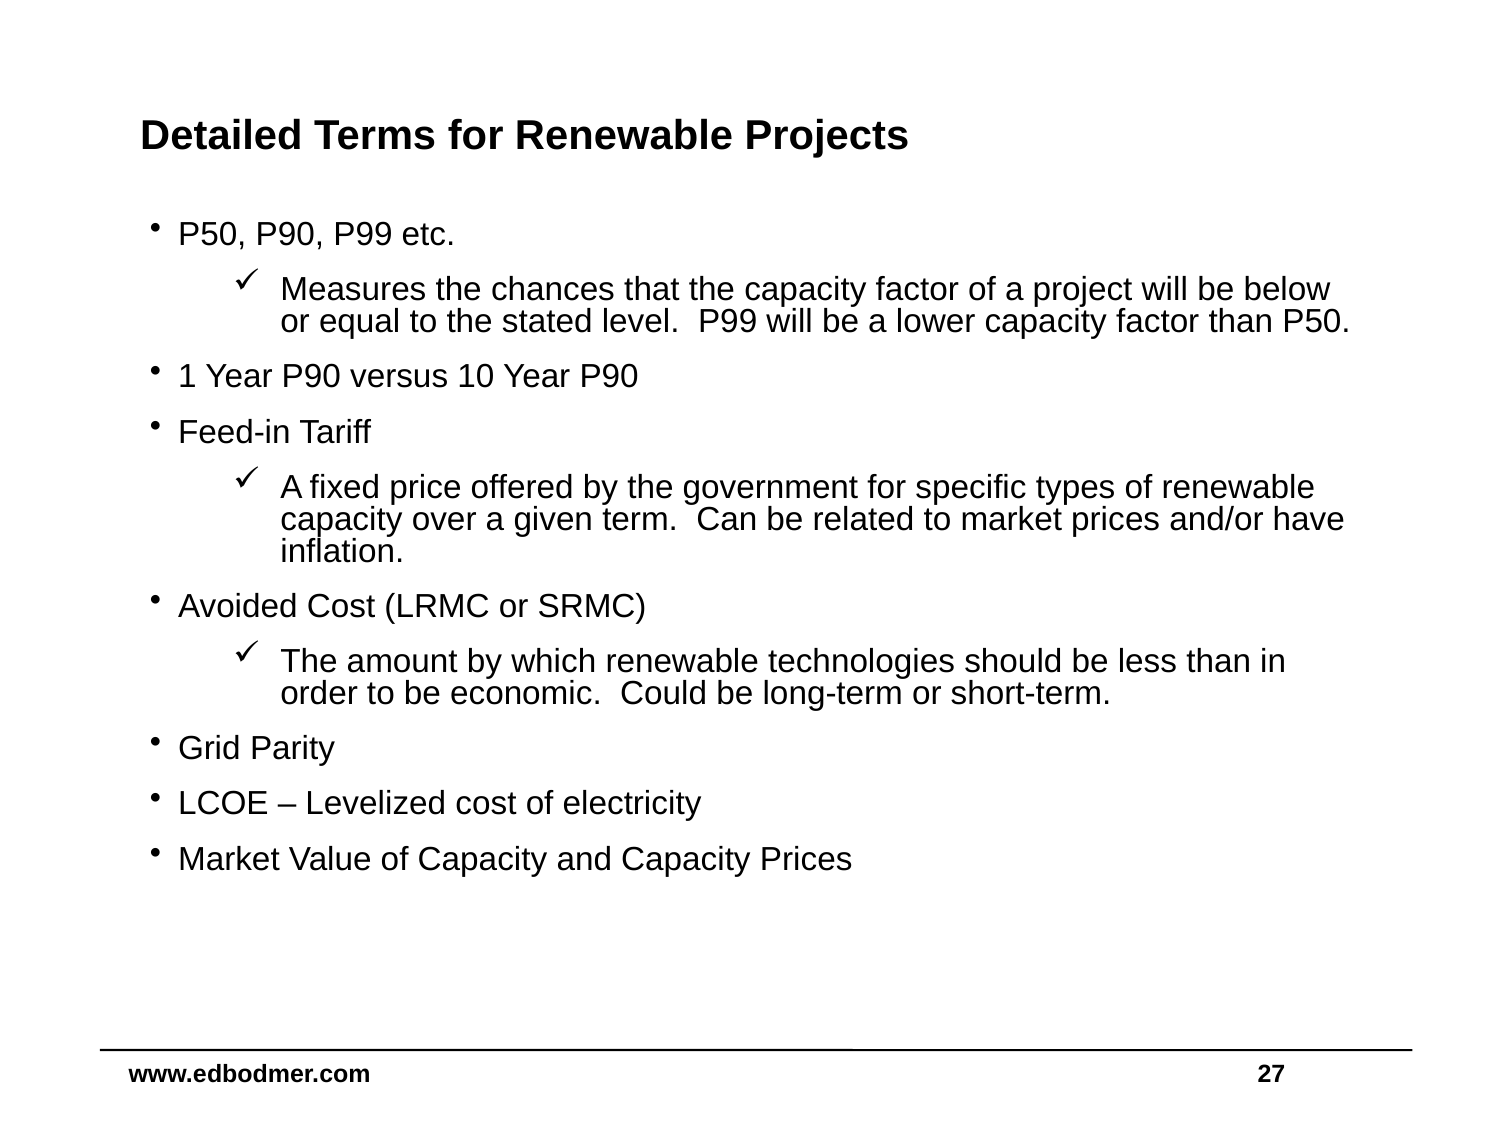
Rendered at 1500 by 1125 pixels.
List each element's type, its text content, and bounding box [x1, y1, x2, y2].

list P50, P90, P99 etc. Measures the chances that the capacity factor of a project will be below or equal to the stated level. P99 will be a lower capacity factor than P50. 1 Year P90 versus 10 Year P90 Feed-in Tariff A fixed price offered by the government for specific types of renewable capacity over a given term. Can be related to market prices and/or have inflation. Avoided Cost (LRMC or SRMC) The amount by which renewable technologies should be less than in order to be economic. Could be long-term or short-term. Grid Parity LCOE – Levelized cost of electricity Market Value of Capacity and Capacity Prices [124, 212, 1376, 1001]
title Detailed Terms for Renewable Projects [124, 99, 1288, 212]
